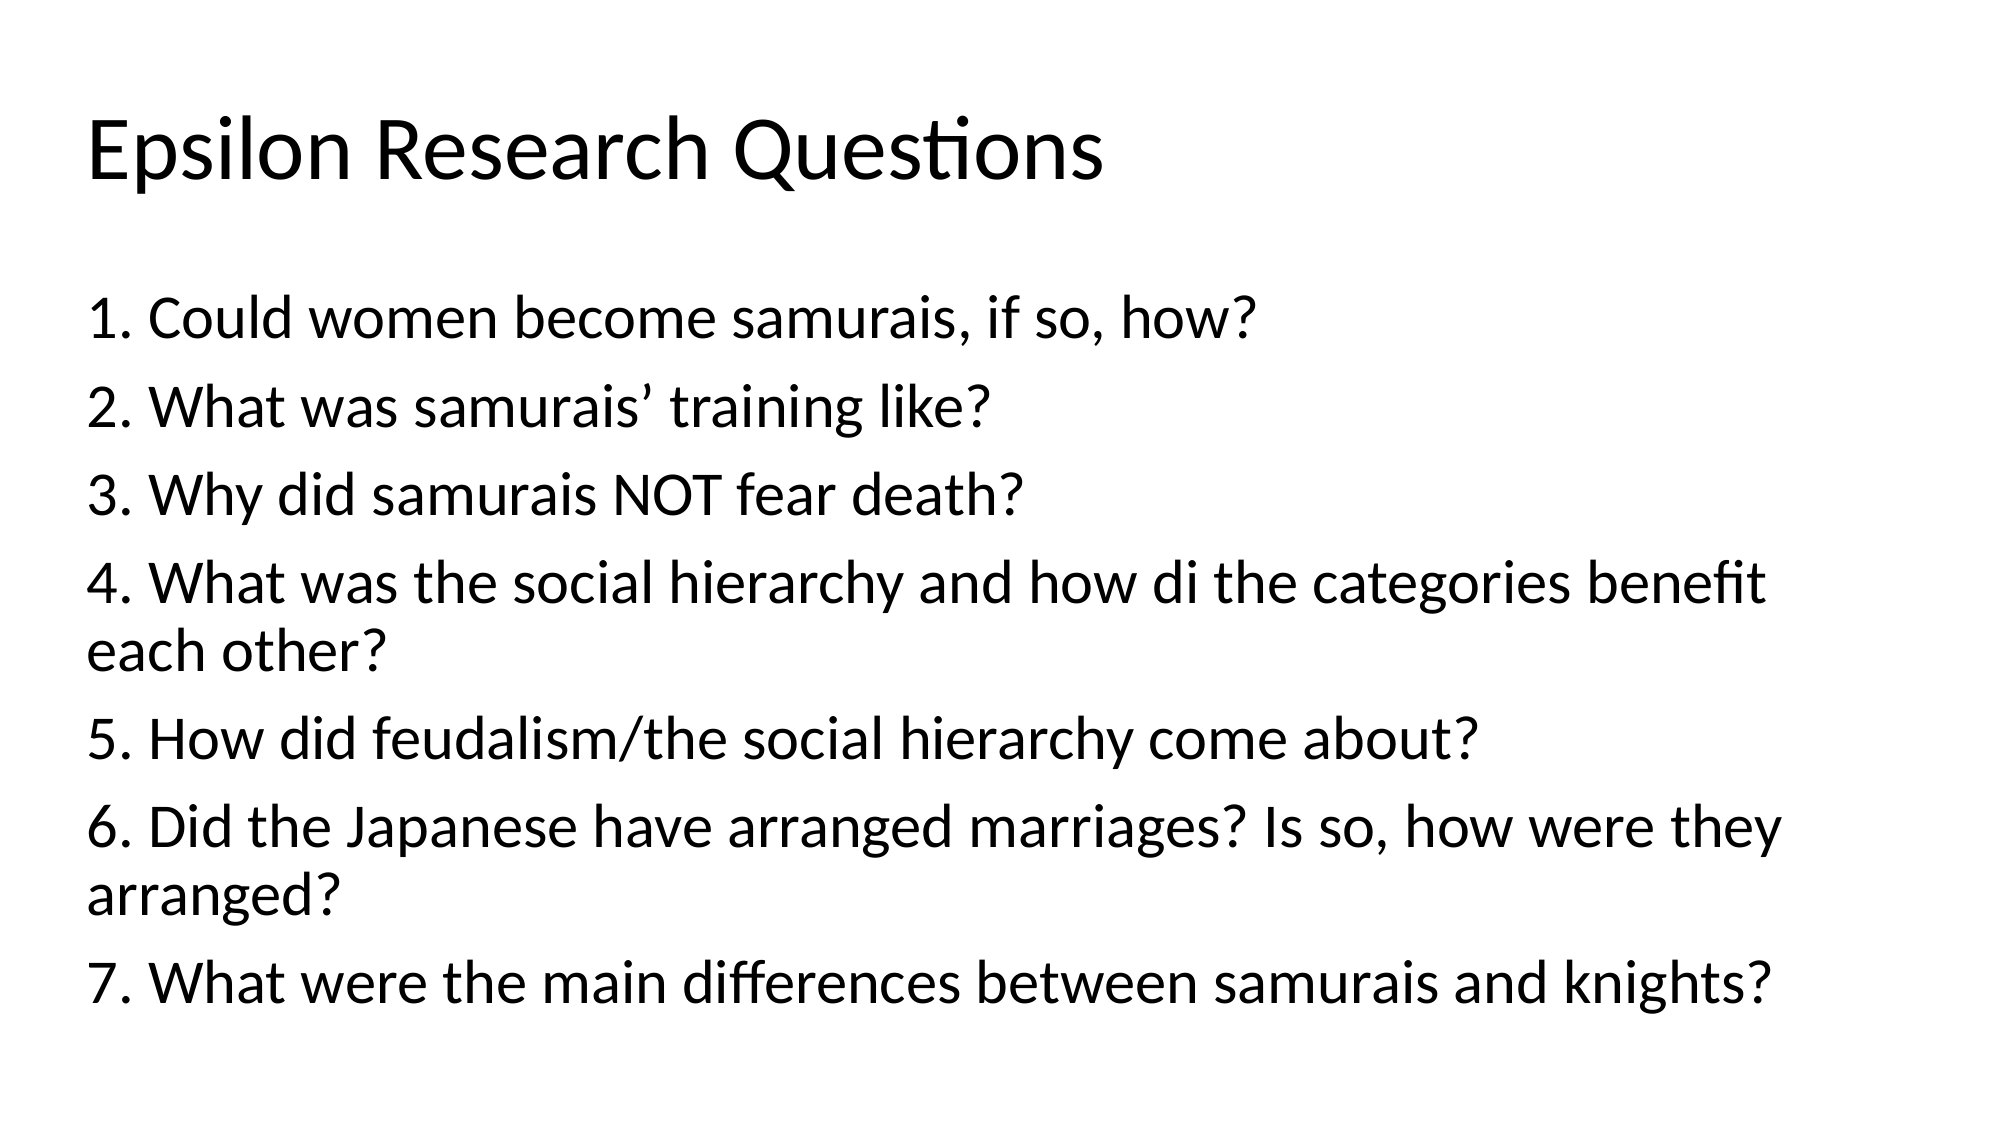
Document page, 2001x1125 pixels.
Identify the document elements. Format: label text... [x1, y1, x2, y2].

title Epsilon Research Questions [71, 40, 1797, 259]
list 1. Could women become samurais, if so, how? 2. What was samurais’ training like? 3. Why did samurais NOT fear death? 4. What was the social hierarchy and how di the categories benefit each other? 5. How did feudalism/the social hierarchy come about? 6. Did the Japanese have arranged marriages? Is so, how were they arranged? 7. What were the main differences between samurais and knights? [71, 277, 1908, 1059]
